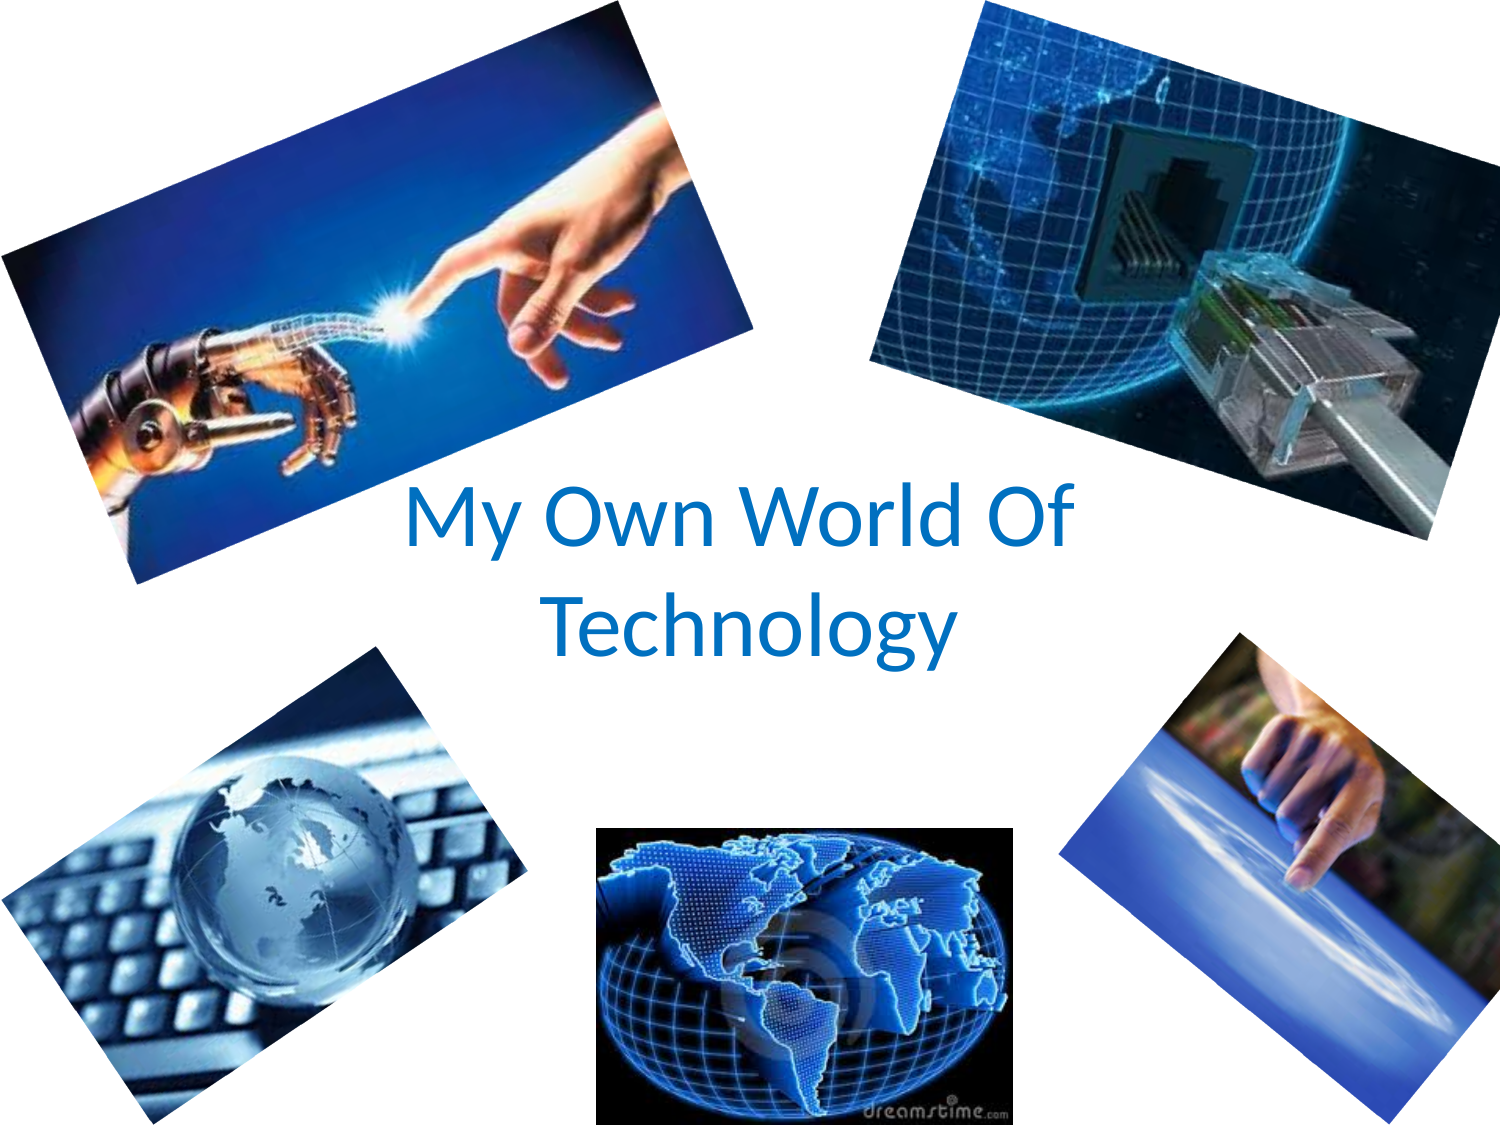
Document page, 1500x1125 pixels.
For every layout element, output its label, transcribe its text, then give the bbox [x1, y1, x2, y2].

title My Own World Of Technology [112, 444, 1388, 686]
picture [870, 1, 1500, 540]
picture [596, 827, 1013, 1125]
picture [2, 1, 753, 522]
picture [2, 647, 527, 1124]
picture [1059, 633, 1500, 1123]
